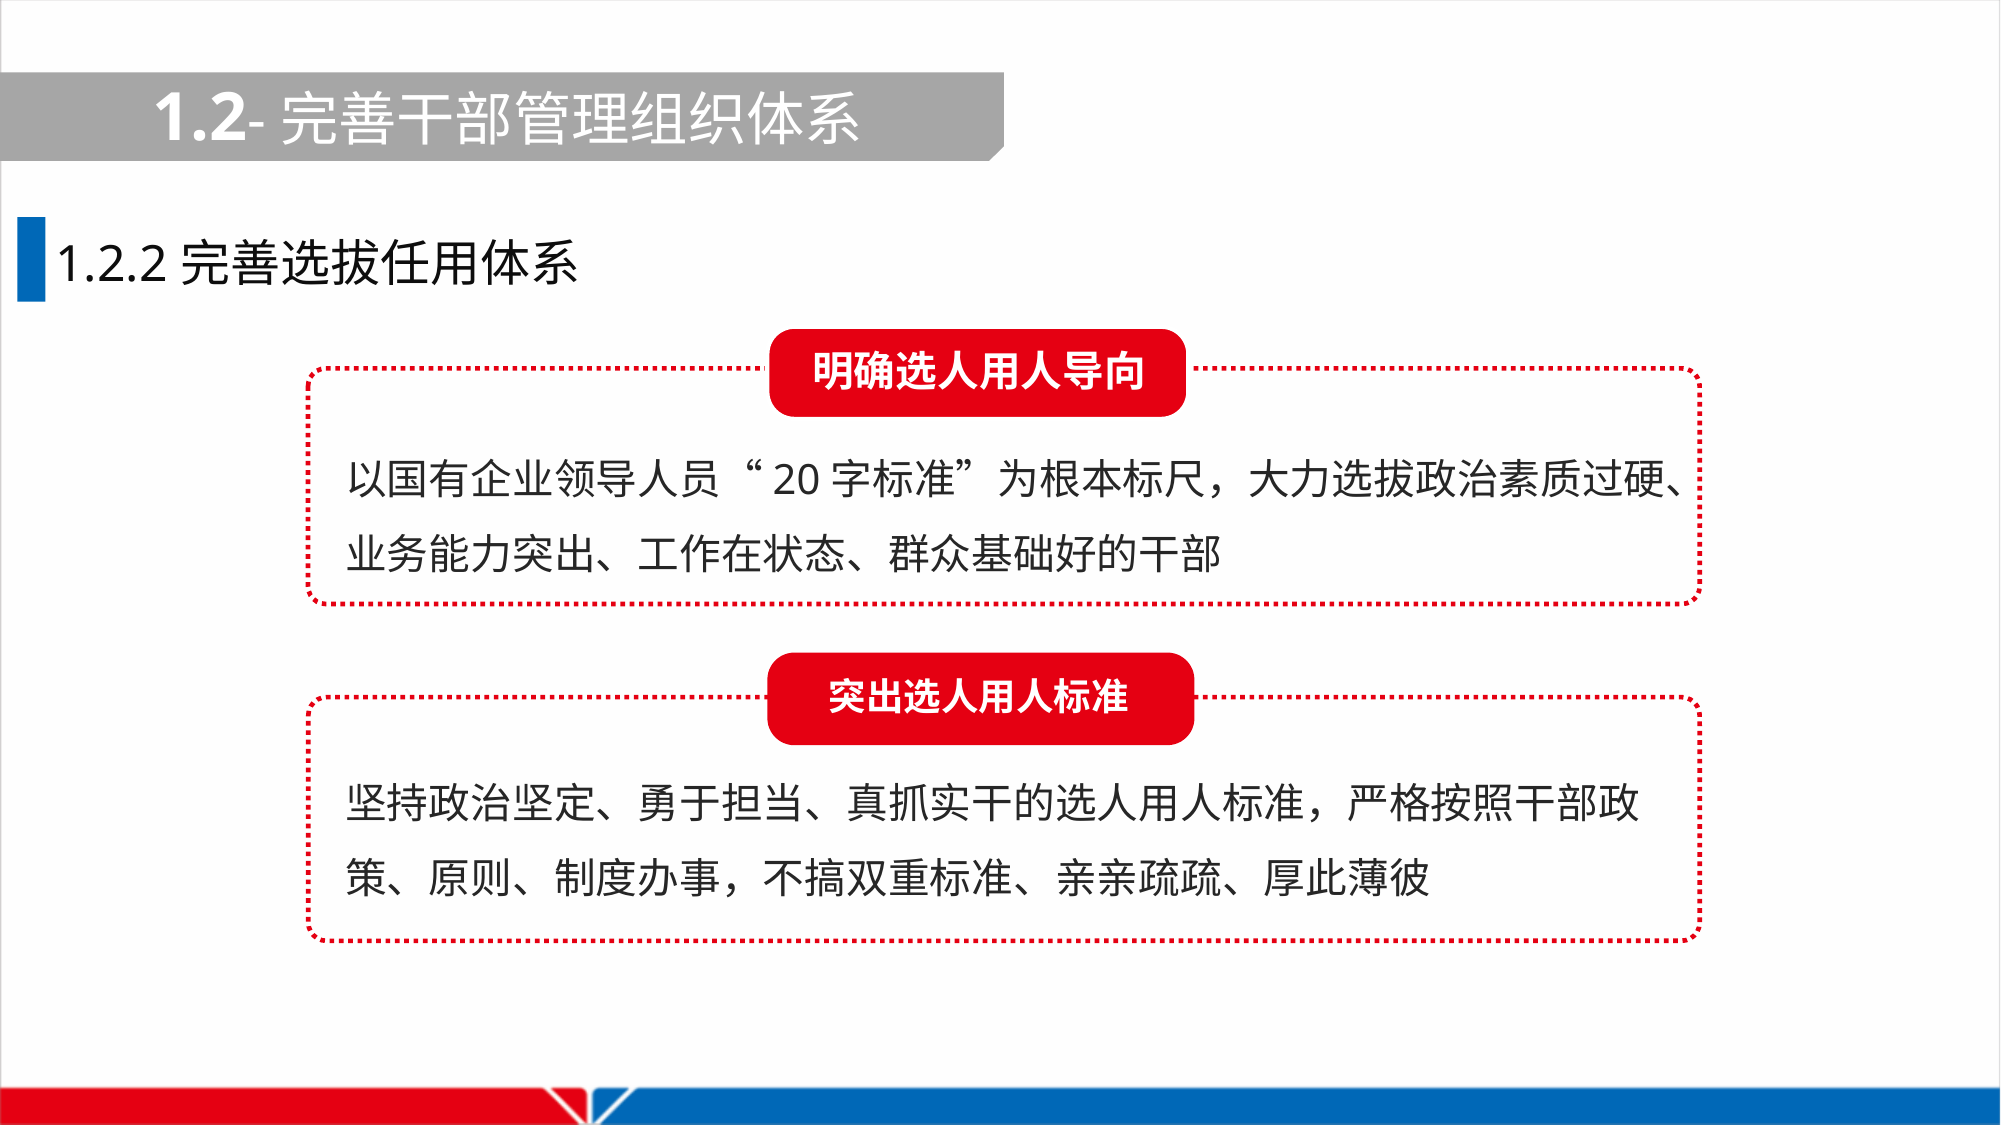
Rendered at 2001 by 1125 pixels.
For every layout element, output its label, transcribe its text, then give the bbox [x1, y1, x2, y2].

text_box 坚持政治坚定、勇于担当、真抓实干的选人用人标准，严格按照干部政策、原则、制度办事，不搞双重标准、亲亲疏疏、厚此薄彼 [330, 775, 1682, 878]
text_box 突出选人用人标准 [817, 667, 1212, 724]
text_box [308, 697, 1700, 941]
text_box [17, 239, 1031, 321]
text_box 以国有企业领导人员“20字标准”为根本标尺，大力选拔政治素质过硬、业务能力突出、工作在状态、群众基础好的干部 [330, 451, 1700, 554]
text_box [0, 9, 2000, 228]
text_box [767, 652, 1194, 746]
text_box [767, 326, 1188, 419]
text_box [308, 368, 1700, 605]
text_box 明确选人用人导向 [800, 338, 1195, 400]
picture [0, 0, 2001, 1125]
